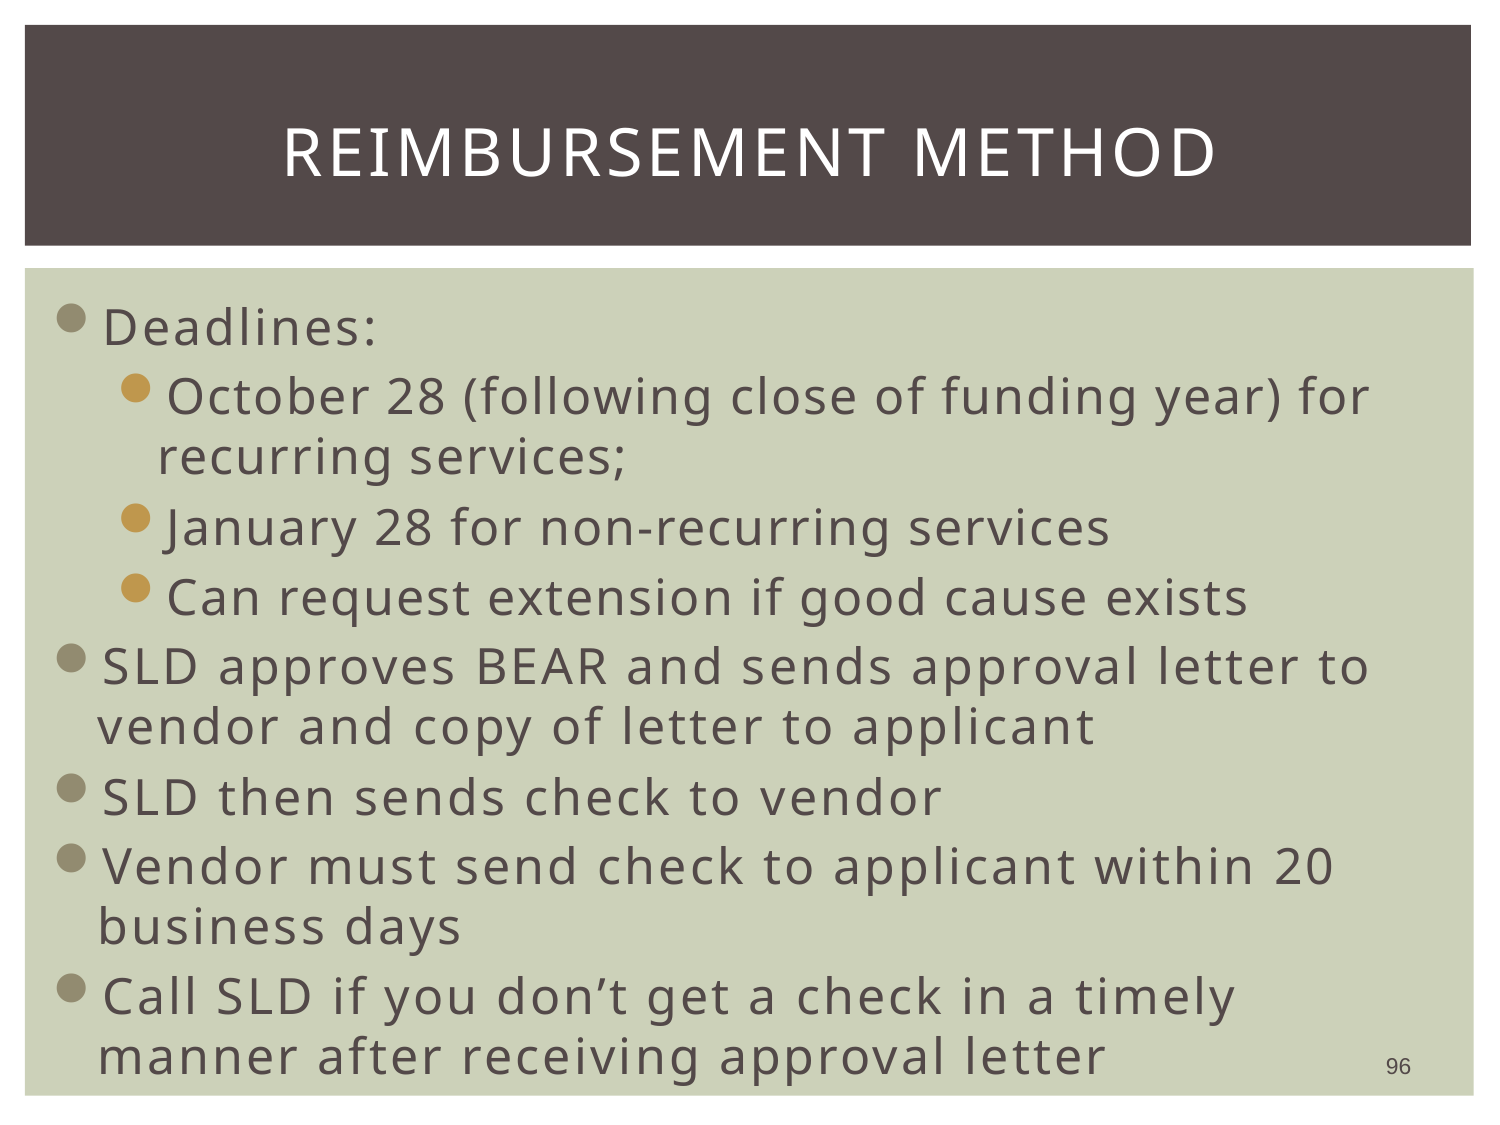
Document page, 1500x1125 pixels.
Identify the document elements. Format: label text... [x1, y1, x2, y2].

title Reimbursement Method [75, 99, 1425, 199]
list Deadlines: October 28 (following close of funding year) for recurring services; January 28 for non-recurring services Can request extension if good cause exists SLD approves BEAR and sends approval letter to vendor and copy of letter to applicant SLD then sends check to vendor Vendor must send check to applicant within 20 business days Call SLD if you don’t get a check in a timely manner after receiving approval letter [37, 287, 1425, 970]
slide_number 96 [1349, 1041, 1448, 1089]
